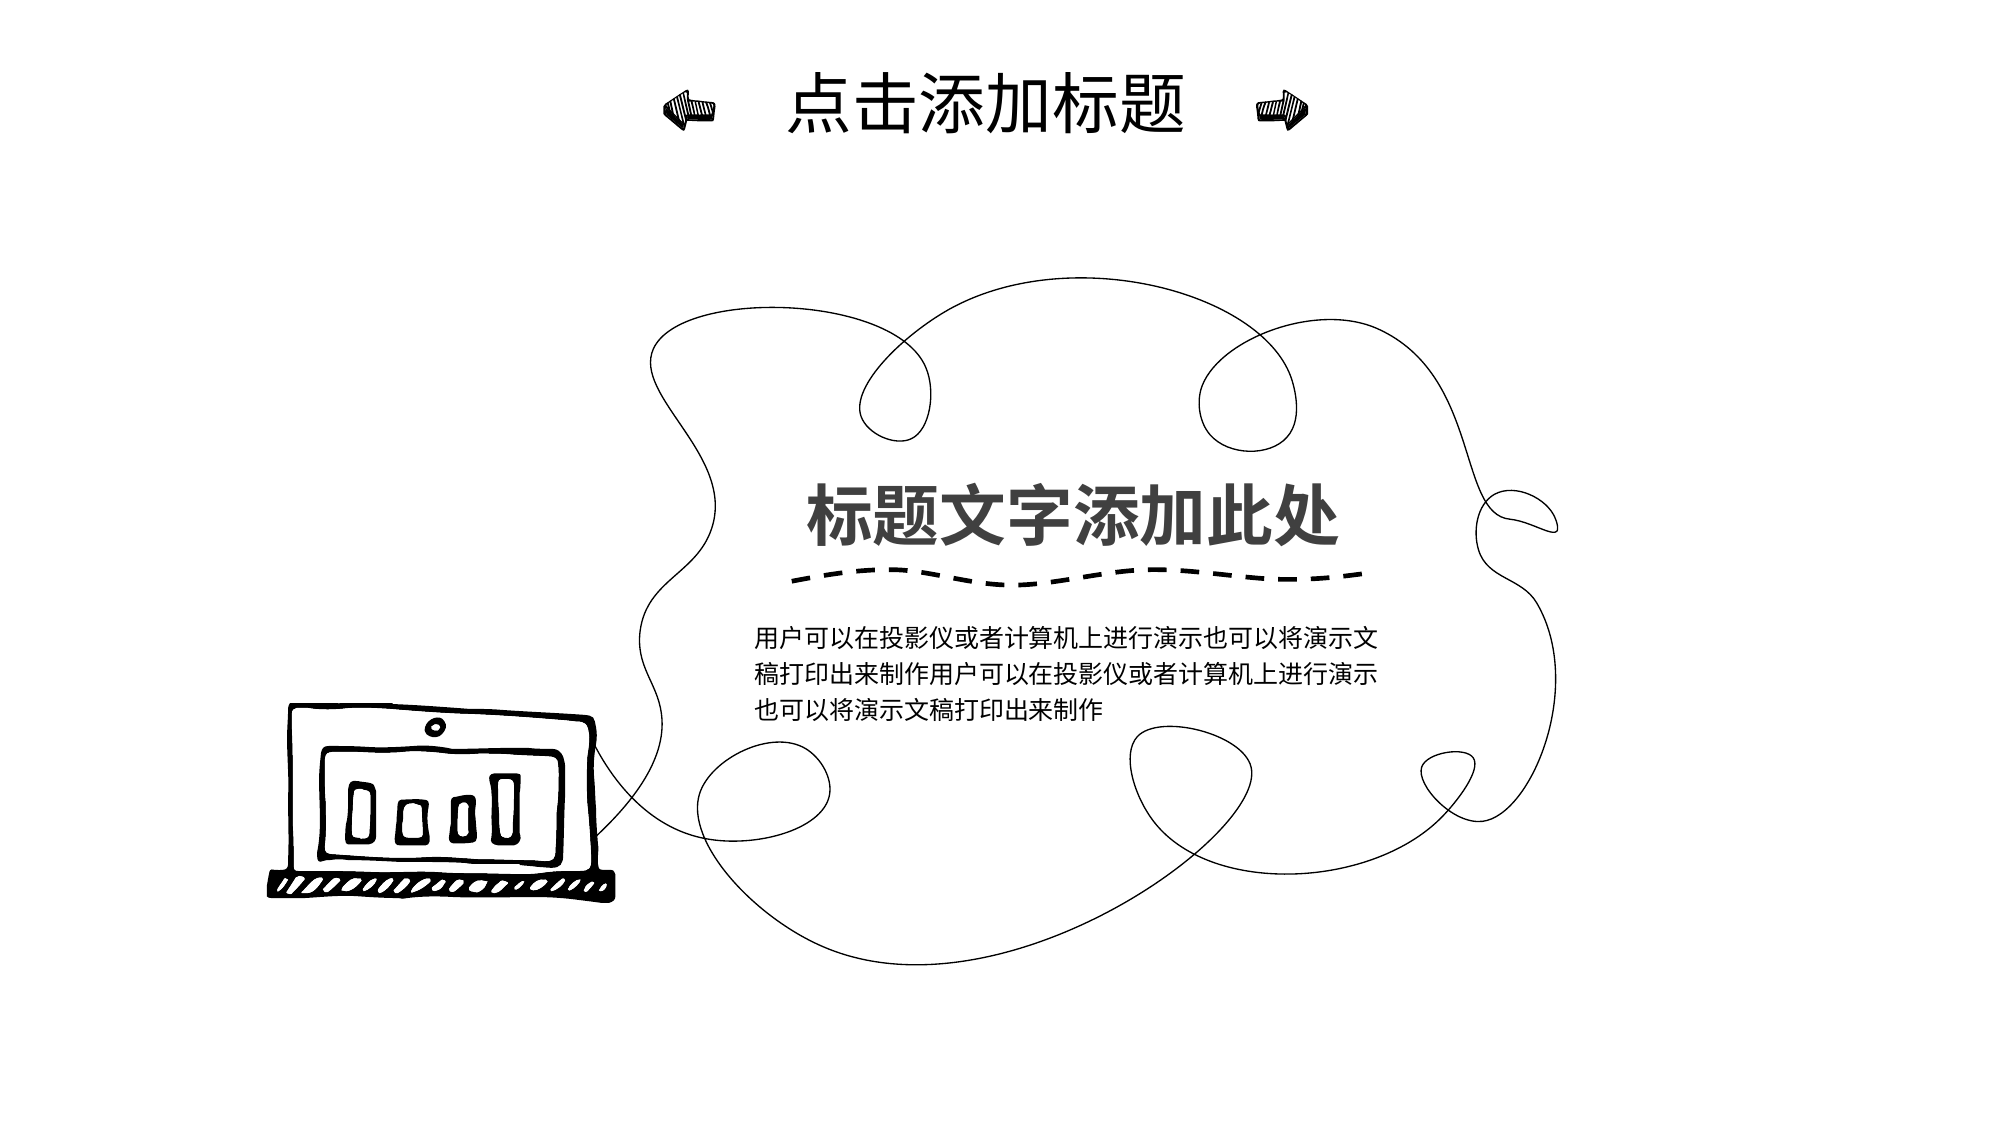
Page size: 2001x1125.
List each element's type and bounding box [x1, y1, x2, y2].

picture [266, 277, 1559, 966]
text_box [663, 54, 1309, 151]
